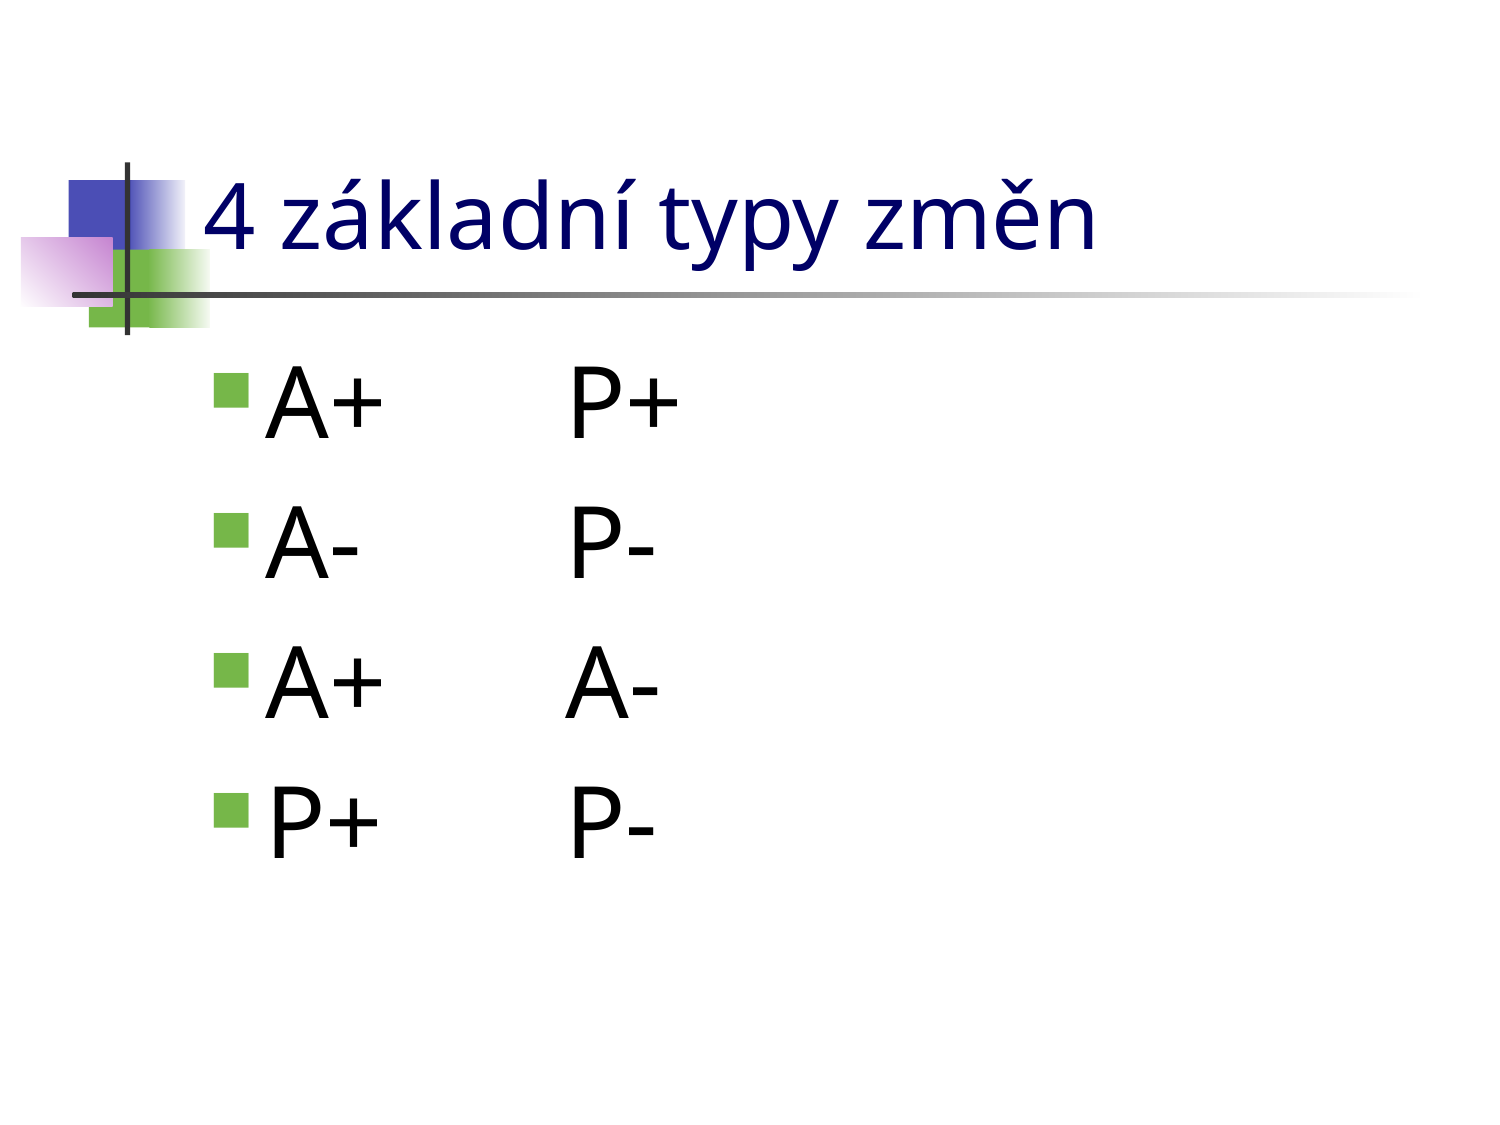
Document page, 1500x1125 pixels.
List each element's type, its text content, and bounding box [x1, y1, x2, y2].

title 4 základní typy změn [188, 35, 1468, 275]
list A+ P+ A- P- A+ A- P+ P- [193, 331, 1469, 1006]
